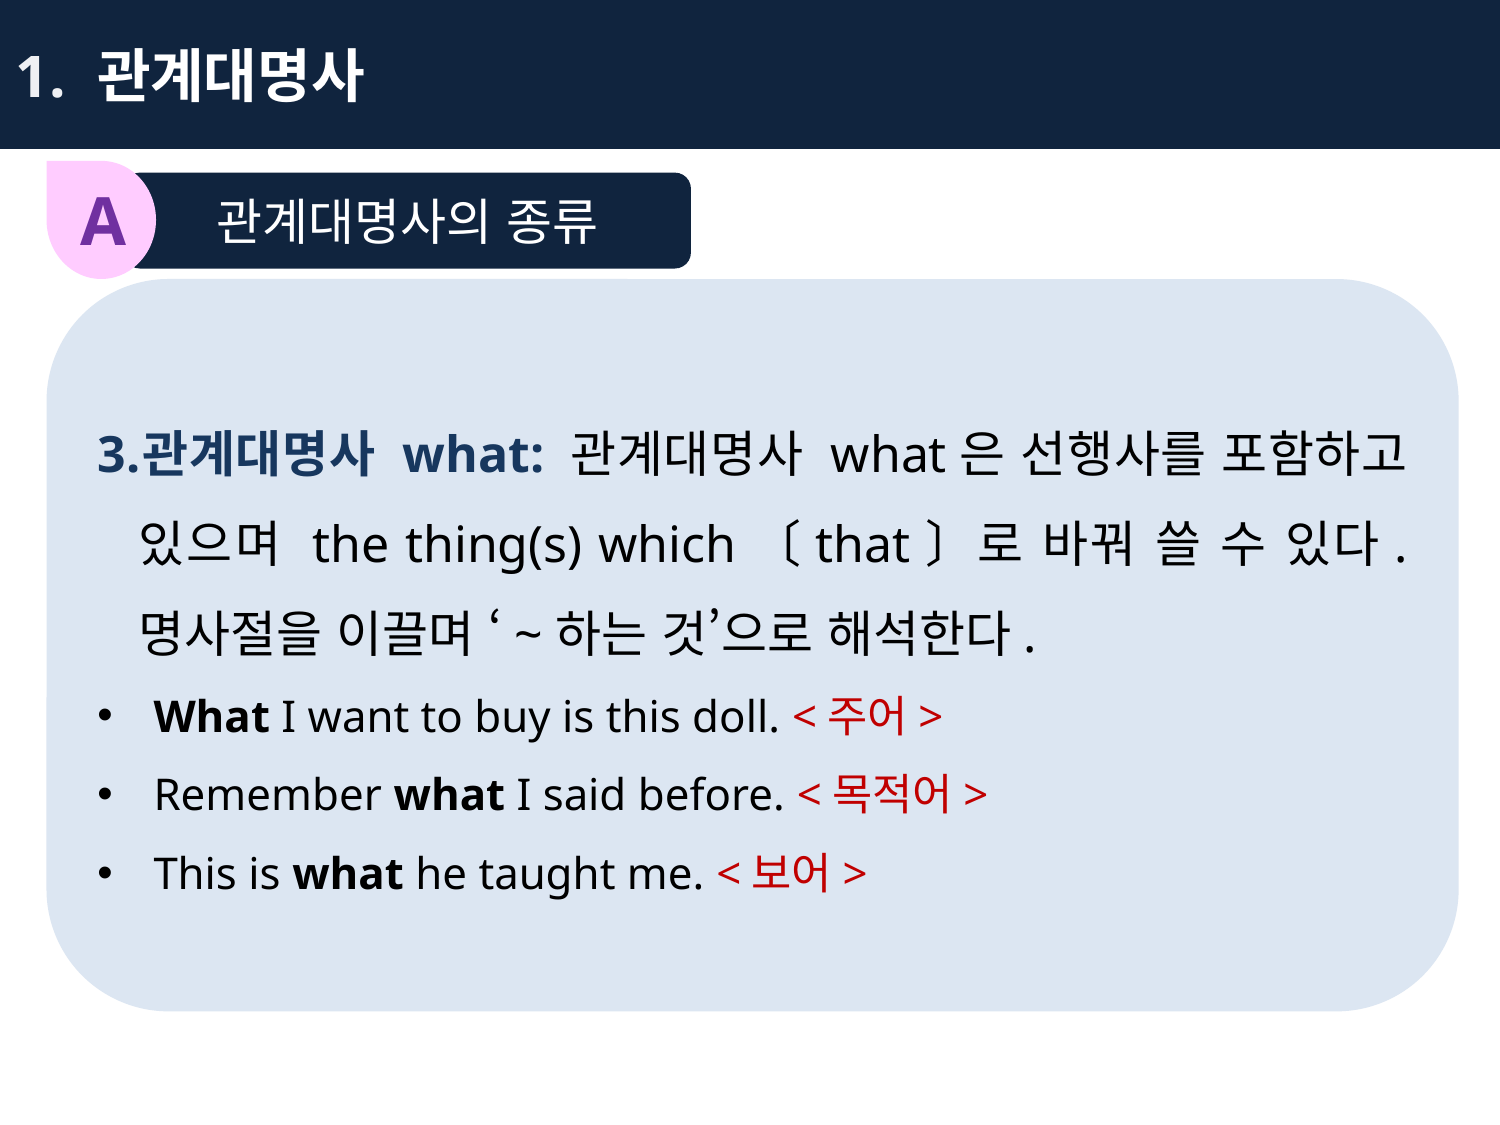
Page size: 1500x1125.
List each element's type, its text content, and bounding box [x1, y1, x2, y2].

text_box [44, 158, 159, 282]
text_box 관계대명사의 종류 [135, 170, 694, 271]
text_box 1. 관계대명사 [0, 0, 1500, 151]
text_box 관계대명사 what: 관계대명사 what은 선행사를 포함하고 있으며 the thing(s) which〔that〕로 바꿔 쓸 수 있다. 명사절을 이끌며 ‘~하는 것’으로 해석한다. What I want to buy is this doll. <주어> Remember what I said before. <목적어> This is what he taught me. <보어> [44, 276, 1461, 1014]
text_box A [65, 171, 137, 266]
